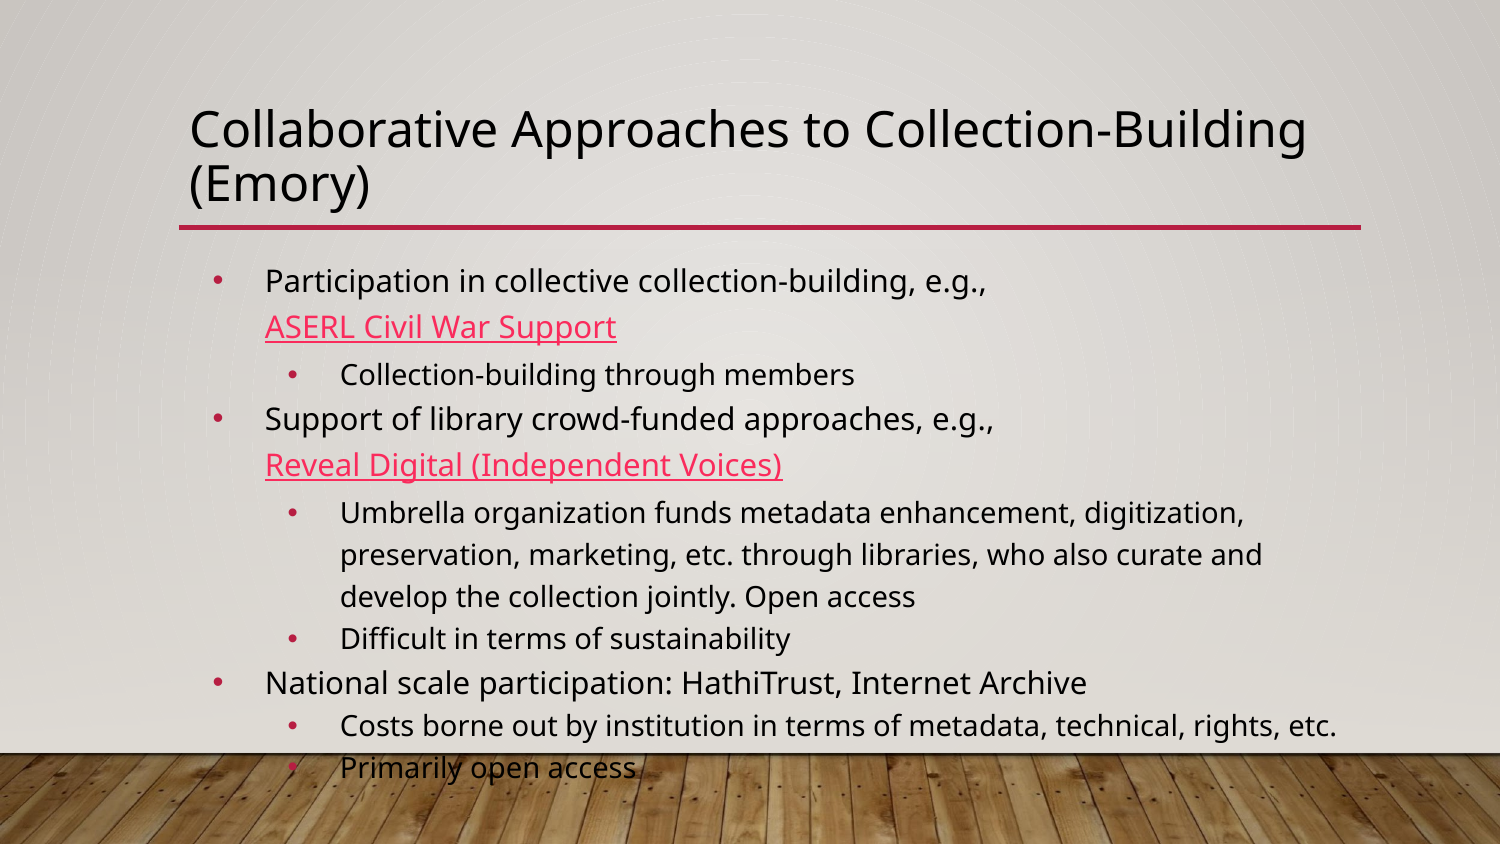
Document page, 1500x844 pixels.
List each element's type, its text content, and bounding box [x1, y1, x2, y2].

picture [0, 753, 1500, 844]
title Collaborative Approaches to Collection-Building (Emory) [178, 98, 1361, 229]
list Participation in collective collection-building, e.g., ASERL Civil War Support Collection-building through members Support of library crowd-funded approaches, e.g., Reveal Digital (Independent Voices) Umbrella organization funds metadata enhancement, digitization, preservation, marketing, etc. through libraries, who also curate and develop the collection jointly. Open access Difficult in terms of sustainability National scale participation: HathiTrust, Internet Archive Costs borne out by institution in terms of metadata, technical, rights, etc. Primarily open access [178, 247, 1361, 673]
